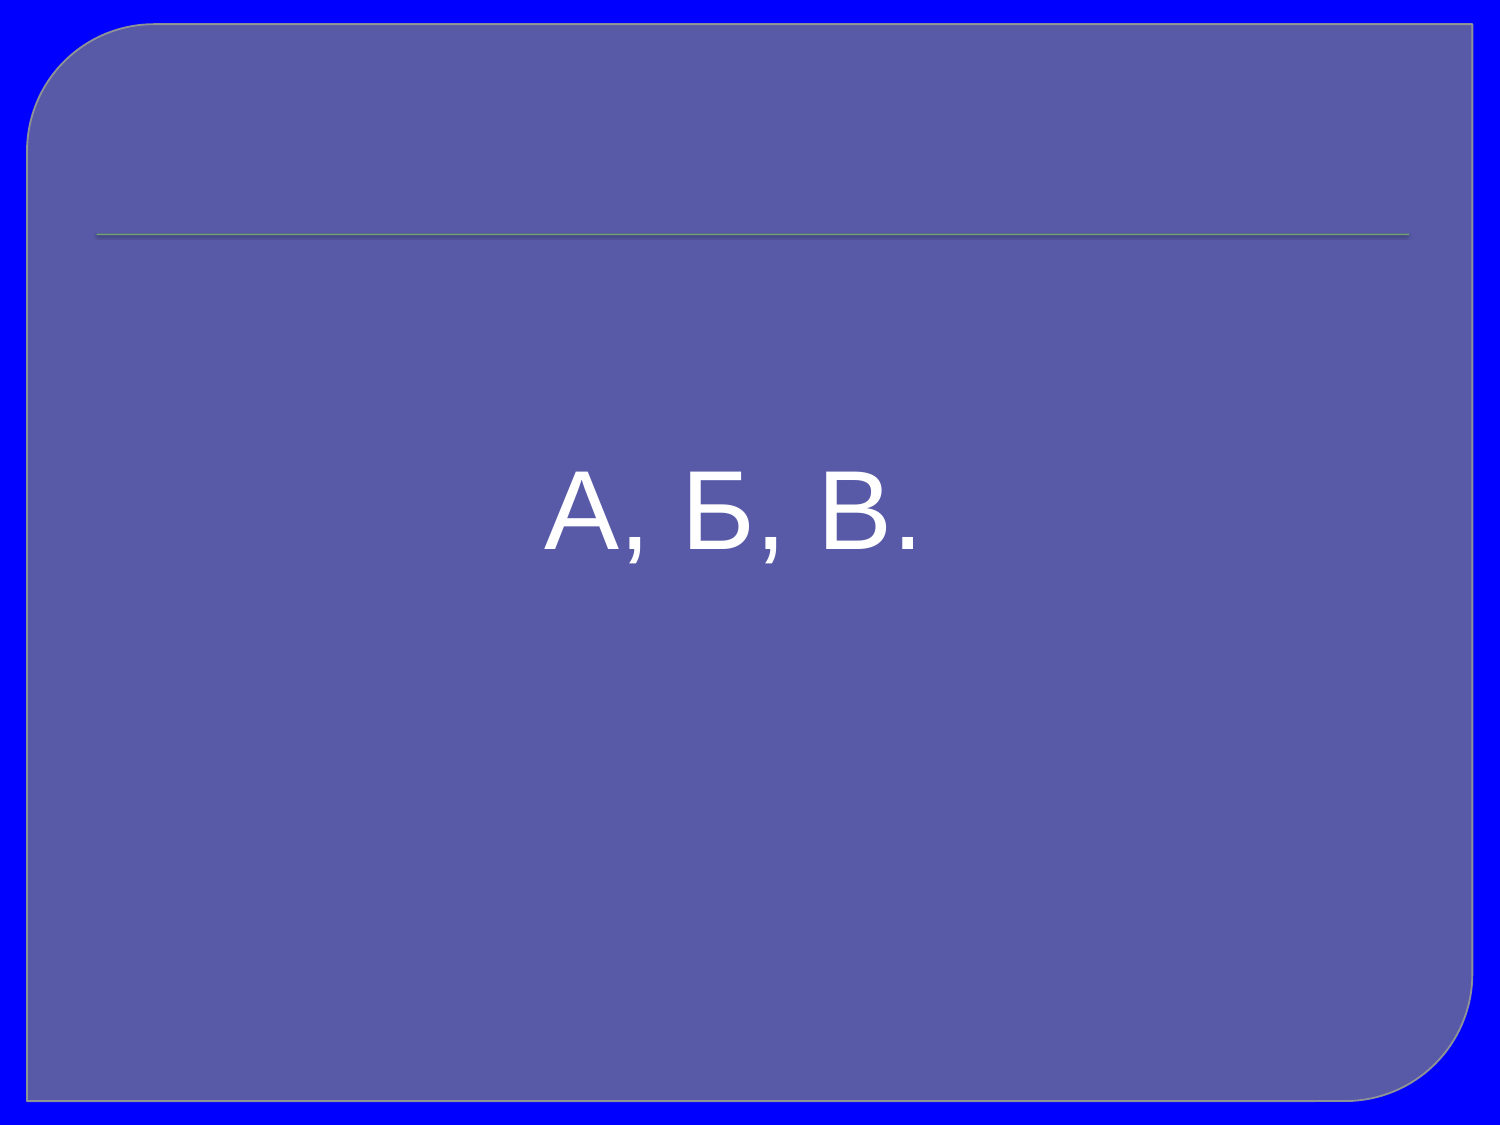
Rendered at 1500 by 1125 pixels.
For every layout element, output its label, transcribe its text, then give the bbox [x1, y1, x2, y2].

list А, Б, В. [74, 269, 1426, 1013]
